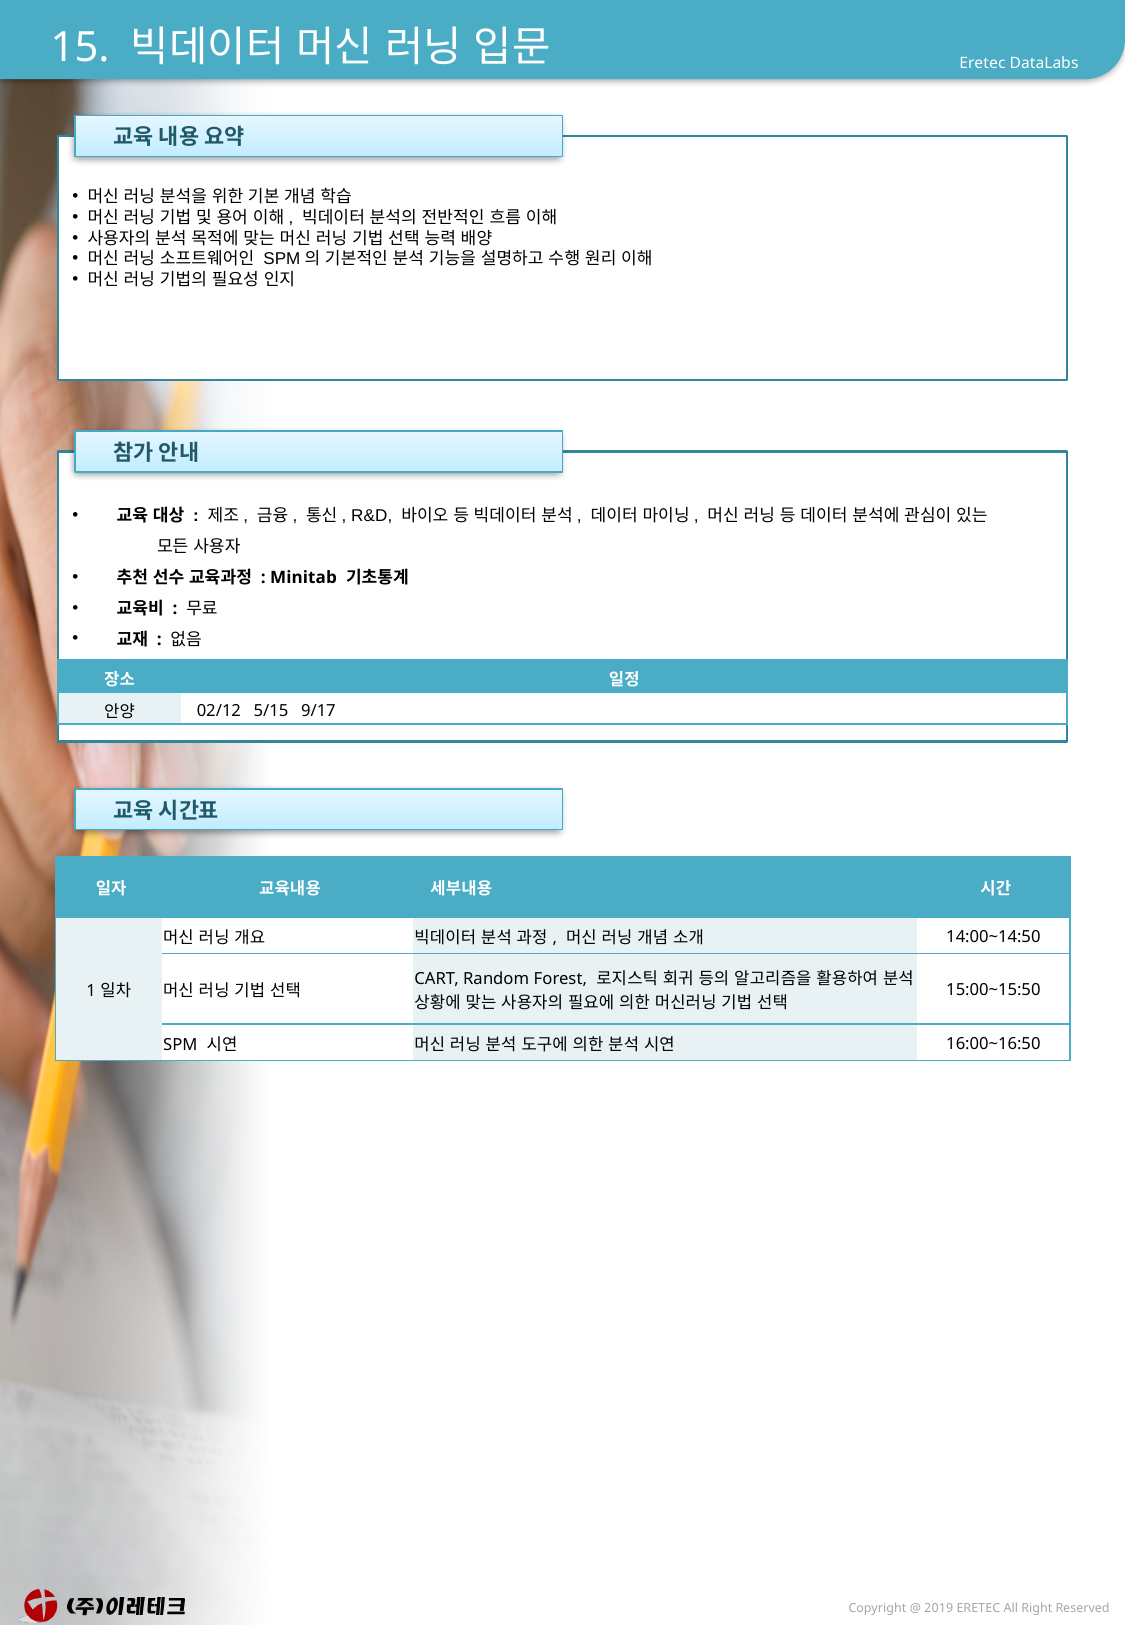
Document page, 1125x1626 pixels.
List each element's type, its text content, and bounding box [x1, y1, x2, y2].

table_header 일정 [181, 661, 1066, 691]
table_cell 1일차 [56, 918, 162, 1060]
text_box [55, 134, 1070, 382]
table_cell CART, Random Forest, 로지스틱 회귀 등의 알고리즘을 활용하여 분석 상황에 맞는 사용자의 필요에 의한 머신러닝 기법 선택 [413, 954, 917, 1023]
table_header 시간 [917, 858, 1069, 916]
table_cell 16:00~16:50 [917, 1025, 1069, 1060]
table_header 교육내용 [162, 858, 413, 916]
text_box 참가 안내 [74, 430, 563, 473]
text_box 머신 러닝 분석을 위한 기본 개념 학습 머신 러닝 기법 및 용어 이해, 빅데이터 분석의 전반적인 흐름 이해 사용자의 분석 목적에 맞는 머신 러닝 기법 선택 능력 배양 머신 러닝 소프트웨어인 SPM의 기본적인 분석 기능을 설명하고 수행 원리 이해 머신 러닝 기법의 필요성 인지 [57, 157, 1068, 297]
table_header 장소 [59, 661, 181, 691]
text_box 교육 내용 요약 [74, 115, 563, 157]
picture [0, 48, 1125, 1625]
table_cell 머신 러닝 분석 도구에 의한 분석 시연 [413, 1025, 917, 1060]
table_cell 빅데이터 분석 과정, 머신 러닝 개념 소개 [413, 918, 917, 953]
table_cell 머신 러닝 기법 선택 [162, 954, 413, 1023]
table_header 일자 [56, 858, 162, 916]
text_box [55, 449, 1070, 744]
table_cell 15:00~15:50 [917, 954, 1069, 1023]
text_box 교육 대상 : 제조, 금융, 통신, R&D, 바이오 등 빅데이터 분석, 데이터 마이닝, 머신 러닝 등 데이터 분석에 관심이 있는 모든 사용자 추천 선수 교육과정 : Minitab 기초통계 교육비 : 무료 교재 : 없음 [57, 486, 1068, 659]
title 15. 빅데이터 머신 러닝 입문 [35, 9, 1049, 80]
table_cell SPM 시연 [162, 1025, 413, 1060]
table_cell 14:00~14:50 [917, 918, 1069, 953]
table_header 세부내용 [413, 858, 917, 916]
table_cell 머신 러닝 개요 [162, 918, 413, 953]
table_cell 안양 [59, 693, 181, 723]
table_cell 02/12 5/15 9/17 [181, 693, 1066, 723]
text_box 교육 시간표 [74, 788, 563, 830]
